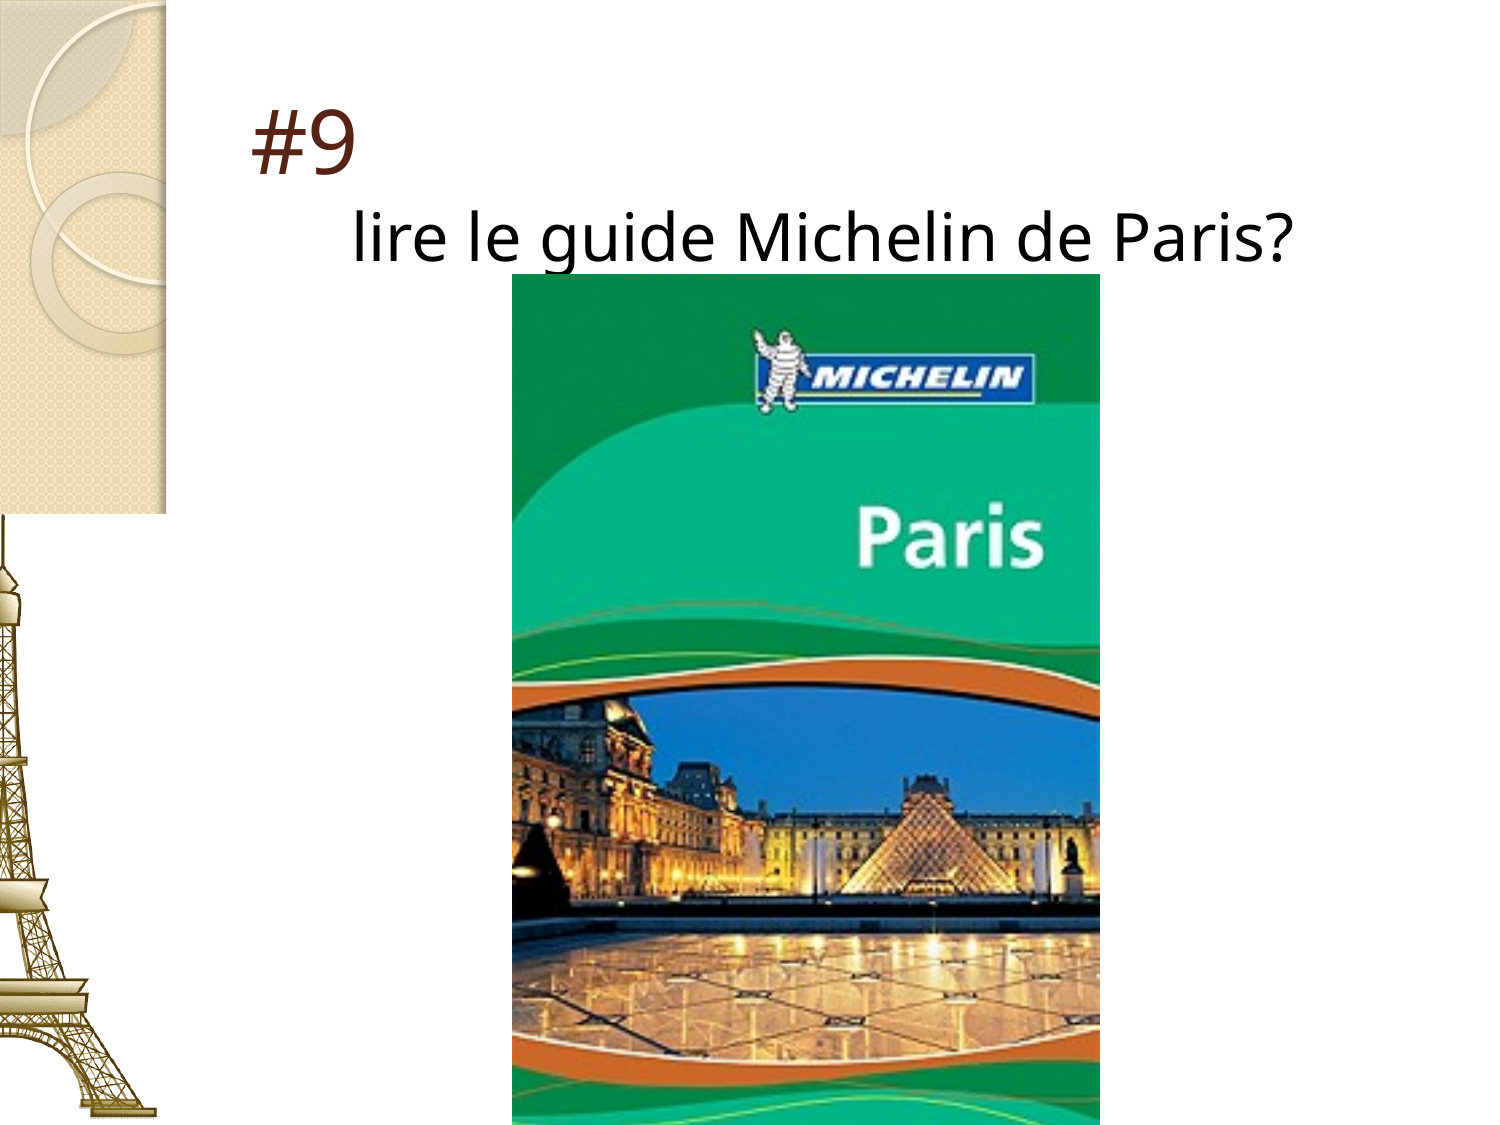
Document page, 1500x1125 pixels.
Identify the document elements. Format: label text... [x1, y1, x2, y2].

picture [512, 274, 1101, 1125]
picture [0, 514, 167, 1125]
list lire le guide Michelin de Paris? [171, 187, 1463, 1025]
title #9 [235, 45, 1466, 233]
